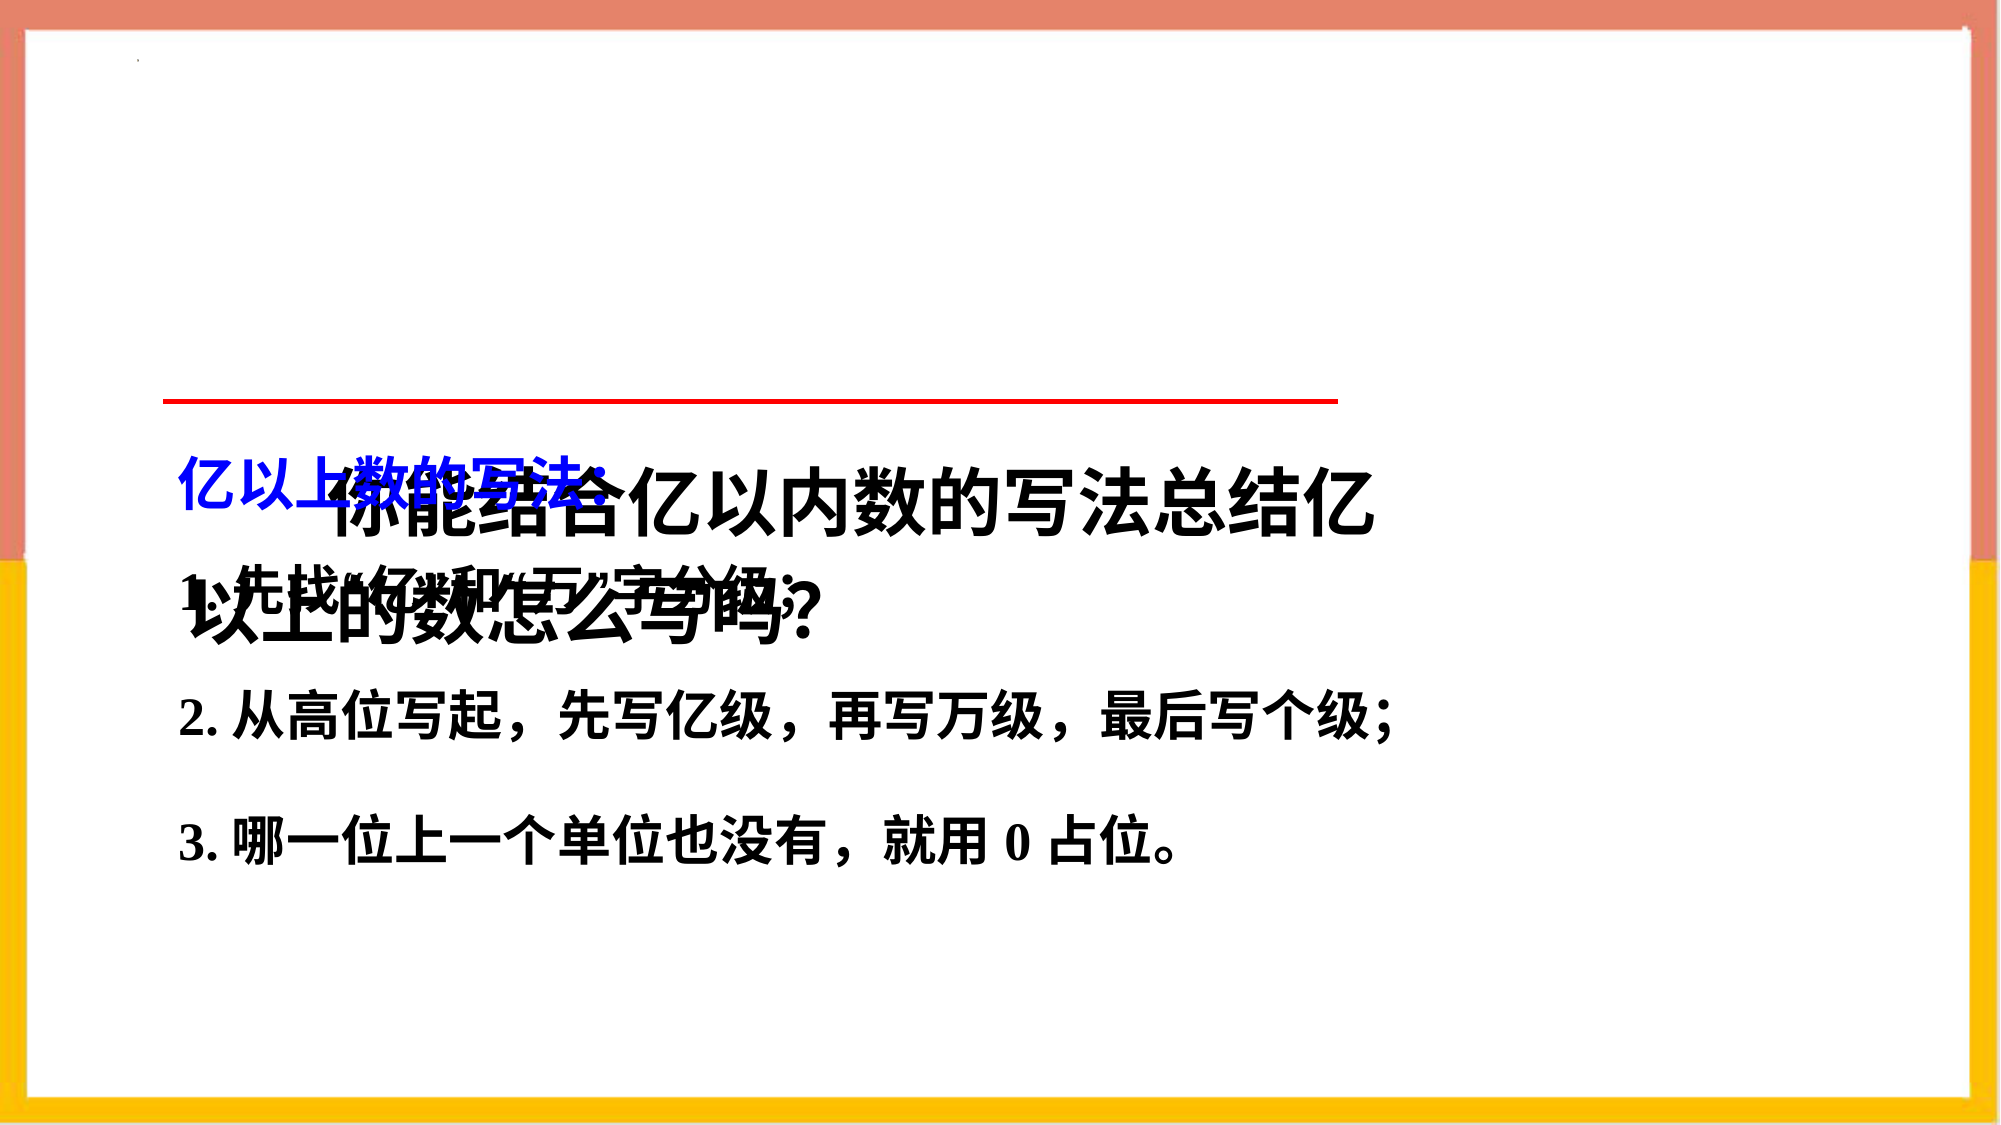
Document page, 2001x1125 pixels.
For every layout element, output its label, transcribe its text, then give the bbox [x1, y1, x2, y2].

text_box 你能结合亿以内数的写法总结亿以上的数怎么写吗？ [170, 430, 1423, 661]
picture [0, 0, 2001, 1125]
text_box 1.先找“亿”和“万”字分级； 2.从高位写起，先写亿级，再写万级，最后写个级； 3.哪一位上一个单位也没有，就用0占位。 [163, 516, 1410, 879]
text_box 亿以上数的写法： [163, 439, 861, 516]
